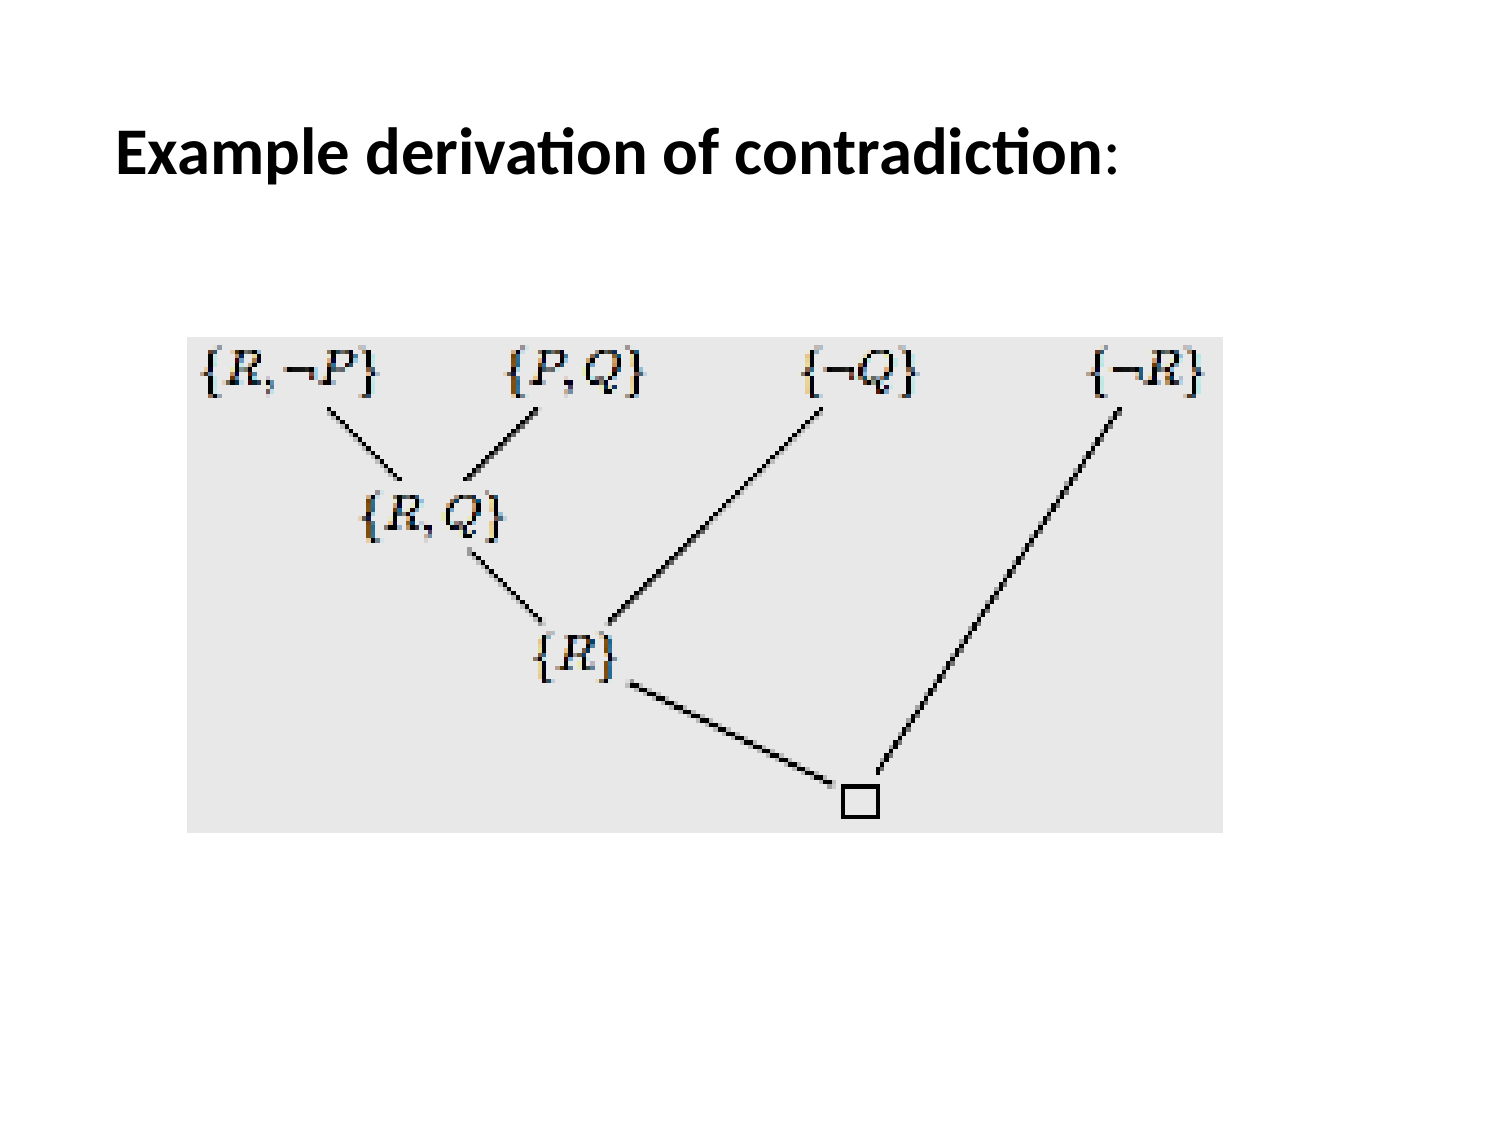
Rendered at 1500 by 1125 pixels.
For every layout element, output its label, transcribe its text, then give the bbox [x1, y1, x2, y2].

text_box Example derivation of contradiction: [99, 99, 1375, 1000]
picture [187, 337, 1223, 833]
